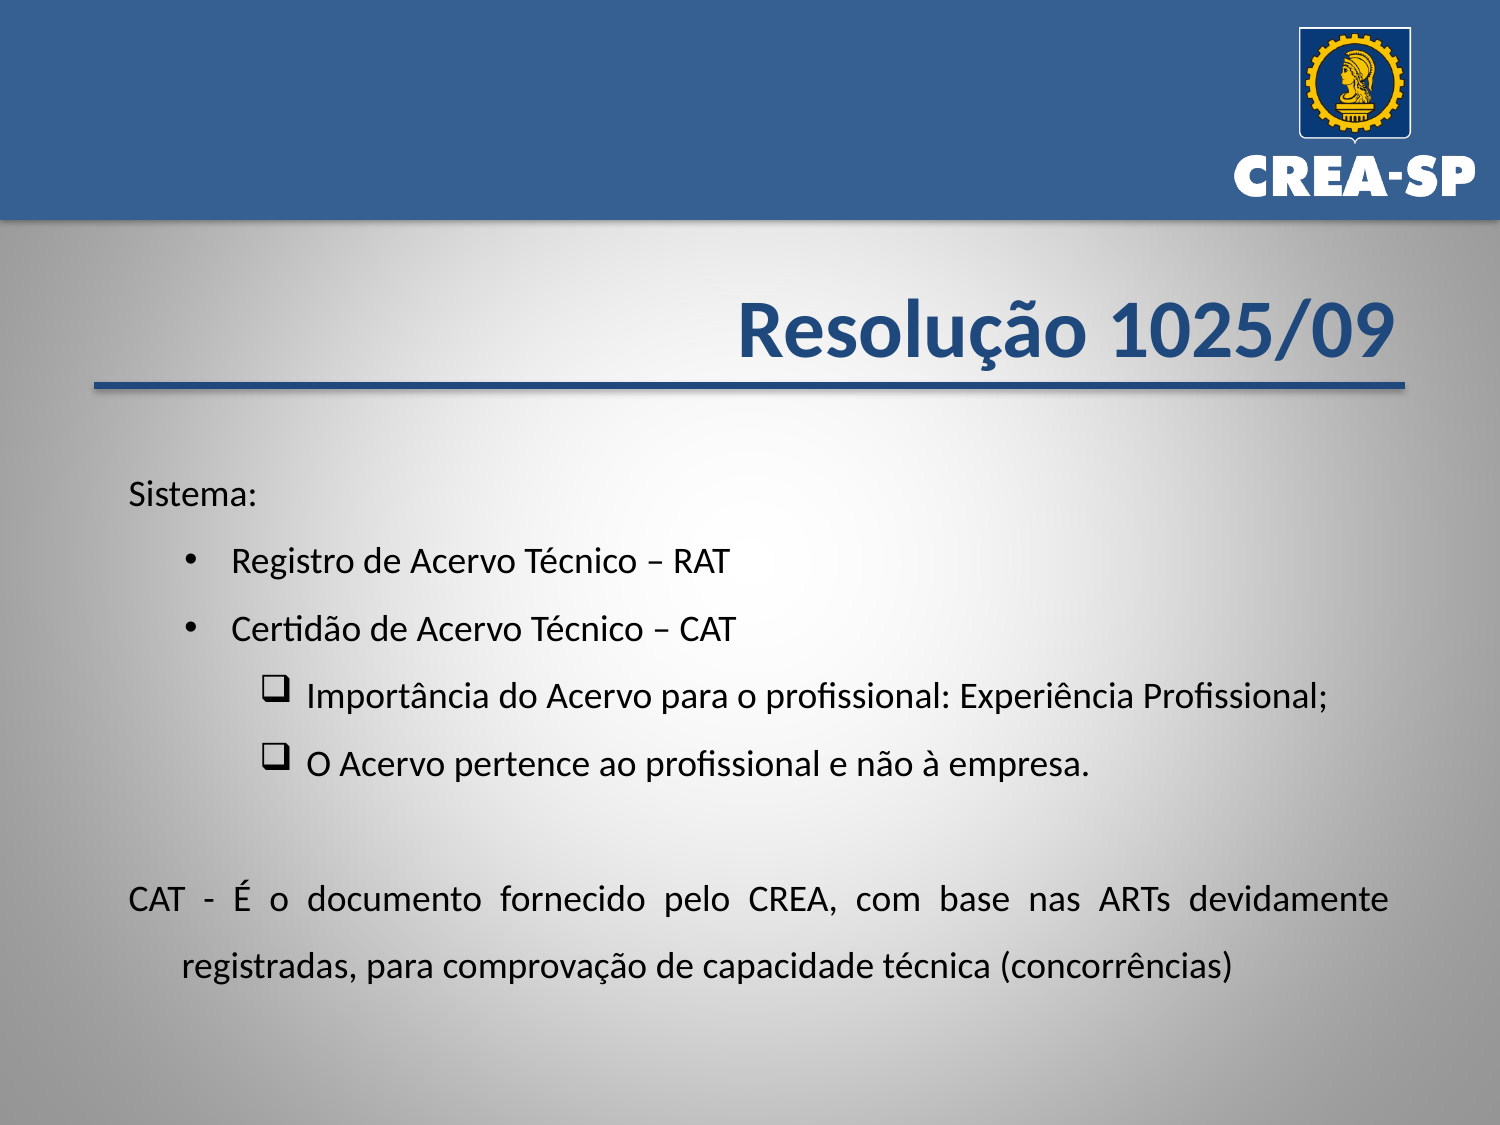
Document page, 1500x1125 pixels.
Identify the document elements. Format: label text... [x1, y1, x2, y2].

picture [0, 220, 1500, 1125]
text_box Sistema: Registro de Acervo Técnico – RAT Certidão de Acervo Técnico – CAT Importância do Acervo para o profissional: Experiência Profissional; O Acervo pertence ao profissional e não à empresa. CAT - É o documento fornecido pelo CREA, com base nas ARTs devidamente registradas, para comprovação de capacidade técnica (concorrências) [94, 439, 1406, 994]
picture [1234, 27, 1475, 197]
text_box Resolução 1025/09 [100, 267, 1412, 382]
